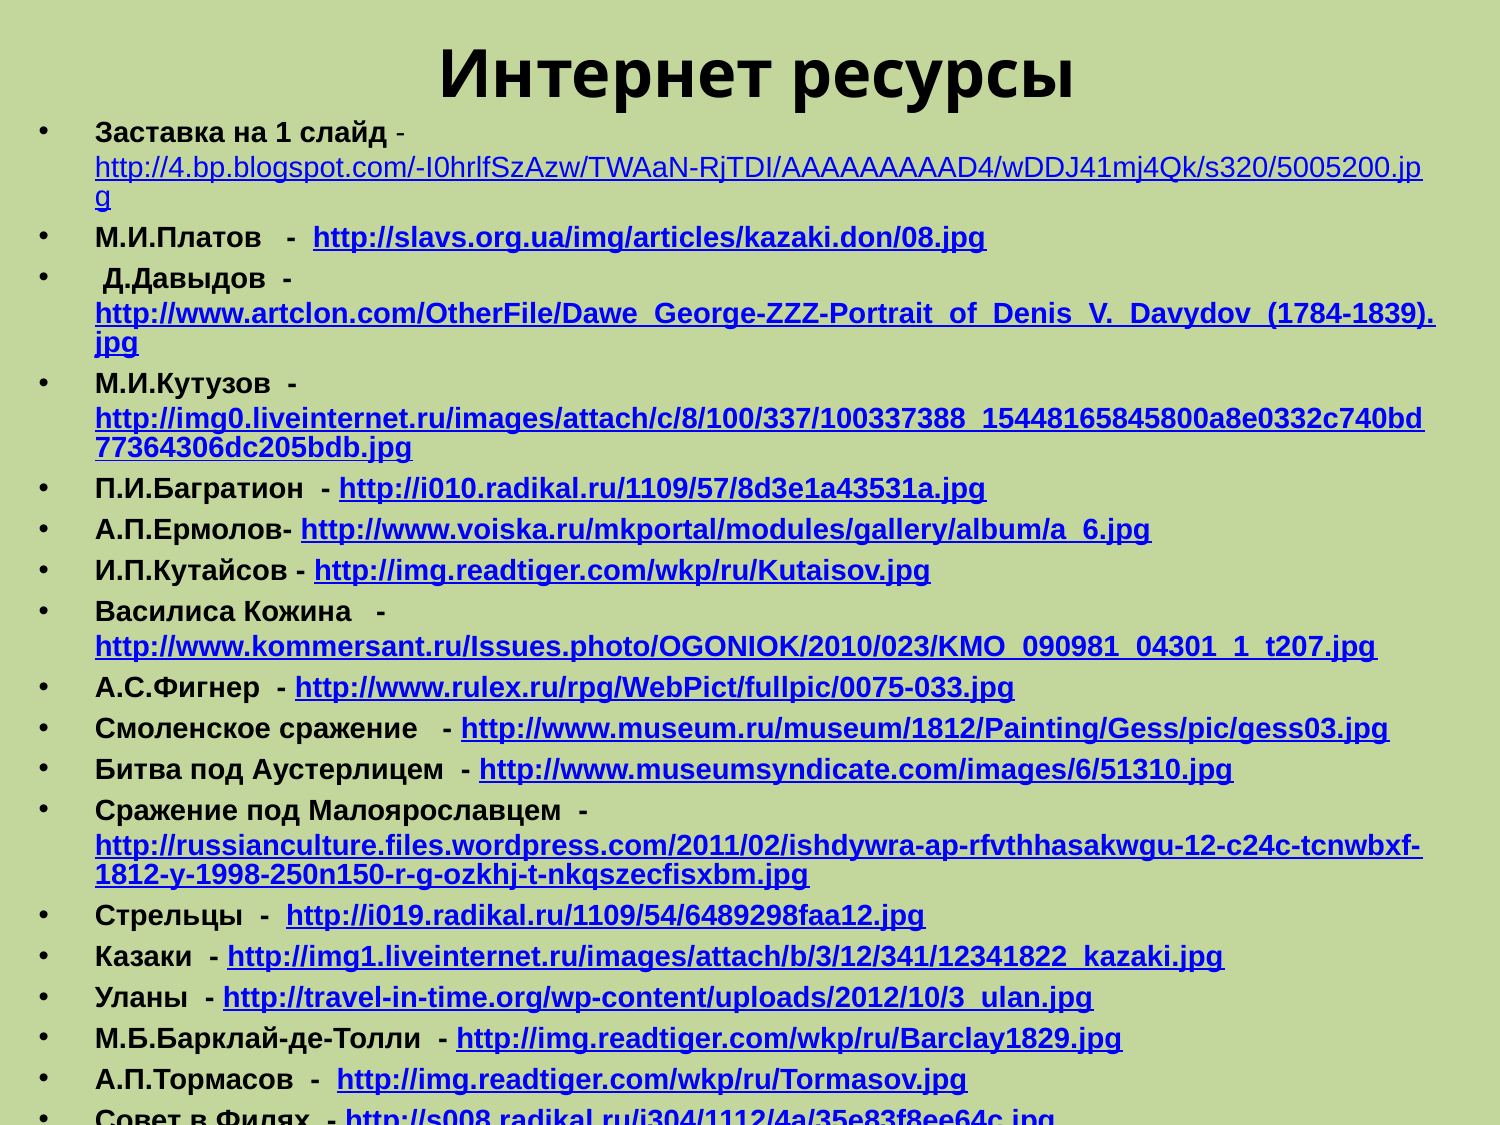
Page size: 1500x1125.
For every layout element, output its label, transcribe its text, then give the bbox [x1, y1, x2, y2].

list Заставка на 1 слайд - http://4.bp.blogspot.com/-I0hrlfSzAzw/TWAaN-RjTDI/AAAAAAAAAD4/wDDJ41mj4Qk/s320/5005200.jpg М.И.Платов - http://slavs.org.ua/img/articles/kazaki.don/08.jpg Д.Давыдов - http://www.artclon.com/OtherFile/Dawe_George-ZZZ-Portrait_of_Denis_V._Davydov_(1784-1839).jpg М.И.Кутузов - http://img0.liveinternet.ru/images/attach/c/8/100/337/100337388_15448165845800a8e0332c740bd77364306dc205bdb.jpg П.И.Багратион - http://i010.radikal.ru/1109/57/8d3e1a43531a.jpg А.П.Ермолов- http://www.voiska.ru/mkportal/modules/gallery/album/a_6.jpg И.П.Кутайсов - http://img.readtiger.com/wkp/ru/Kutaisov.jpg Василиса Кожина - http://www.kommersant.ru/Issues.photo/OGONIOK/2010/023/KMO_090981_04301_1_t207.jpg А.С.Фигнер - http://www.rulex.ru/rpg/WebPict/fullpic/0075-033.jpg Смоленское сражение - http://www.museum.ru/museum/1812/Painting/Gess/pic/gess03.jpg Битва под Аустерлицем - http://www.museumsyndicate.com/images/6/51310.jpg Сражение под Малоярославцем - http://russianculture.files.wordpress.com/2011/02/ishdywra-ap-rfvthhasakwgu-12-c24c-tcnwbxf-1812-y-1998-250n150-r-g-ozkhj-t-nkqszecfisxbm.jpg Стрельцы - http://i019.radikal.ru/1109/54/6489298faa12.jpg Казаки - http://img1.liveinternet.ru/images/attach/b/3/12/341/12341822_kazaki.jpg Уланы - http://travel-in-time.org/wp-content/uploads/2012/10/3_ulan.jpg М.Б.Барклай-де-Толли - http://img.readtiger.com/wkp/ru/Barclay1829.jpg А.П.Тормасов - http://img.readtiger.com/wkp/ru/Tormasov.jpg Совет в Филях - http://s008.radikal.ru/i304/1112/4a/35e83f8ee64c.jpg Фото лошадей - http://hotwalls.ru/walls/tri_chernye_loshadi-wide.jpg [23, 105, 1454, 1079]
title Интернет ресурсы [82, 23, 1432, 105]
